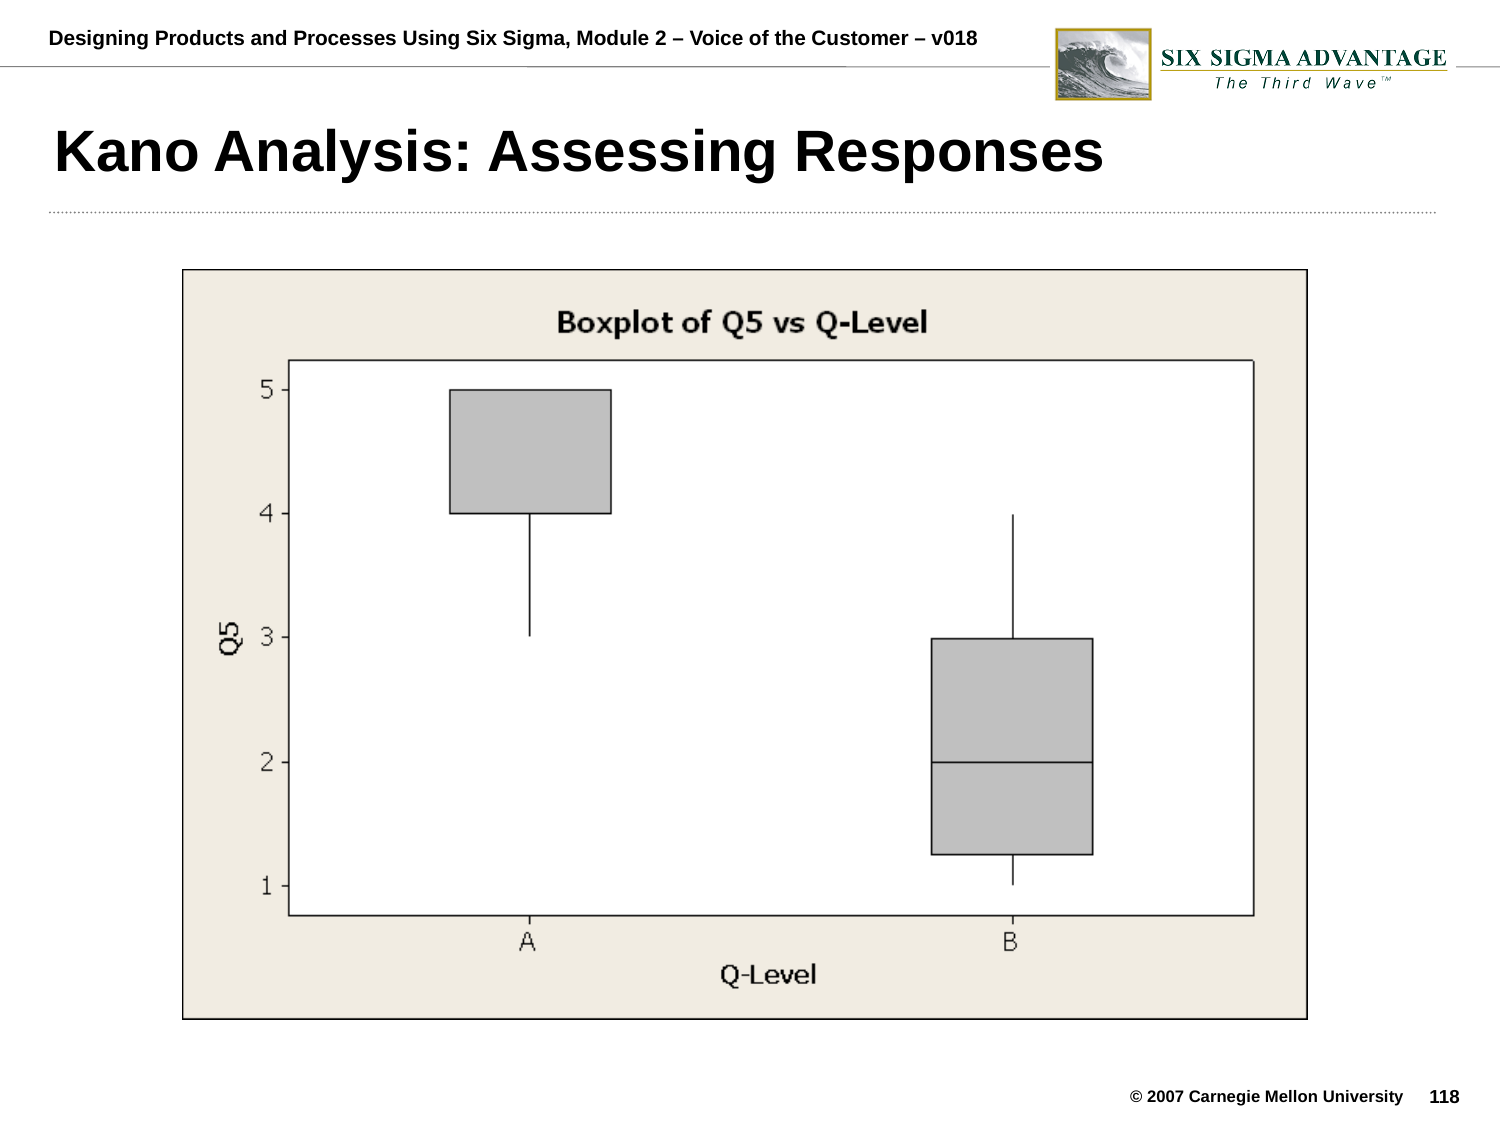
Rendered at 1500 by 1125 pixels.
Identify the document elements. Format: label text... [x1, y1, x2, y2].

title Kano Analysis: Assessing Responses [54, 127, 1450, 184]
picture [182, 269, 1308, 1021]
picture [1049, 24, 1456, 104]
